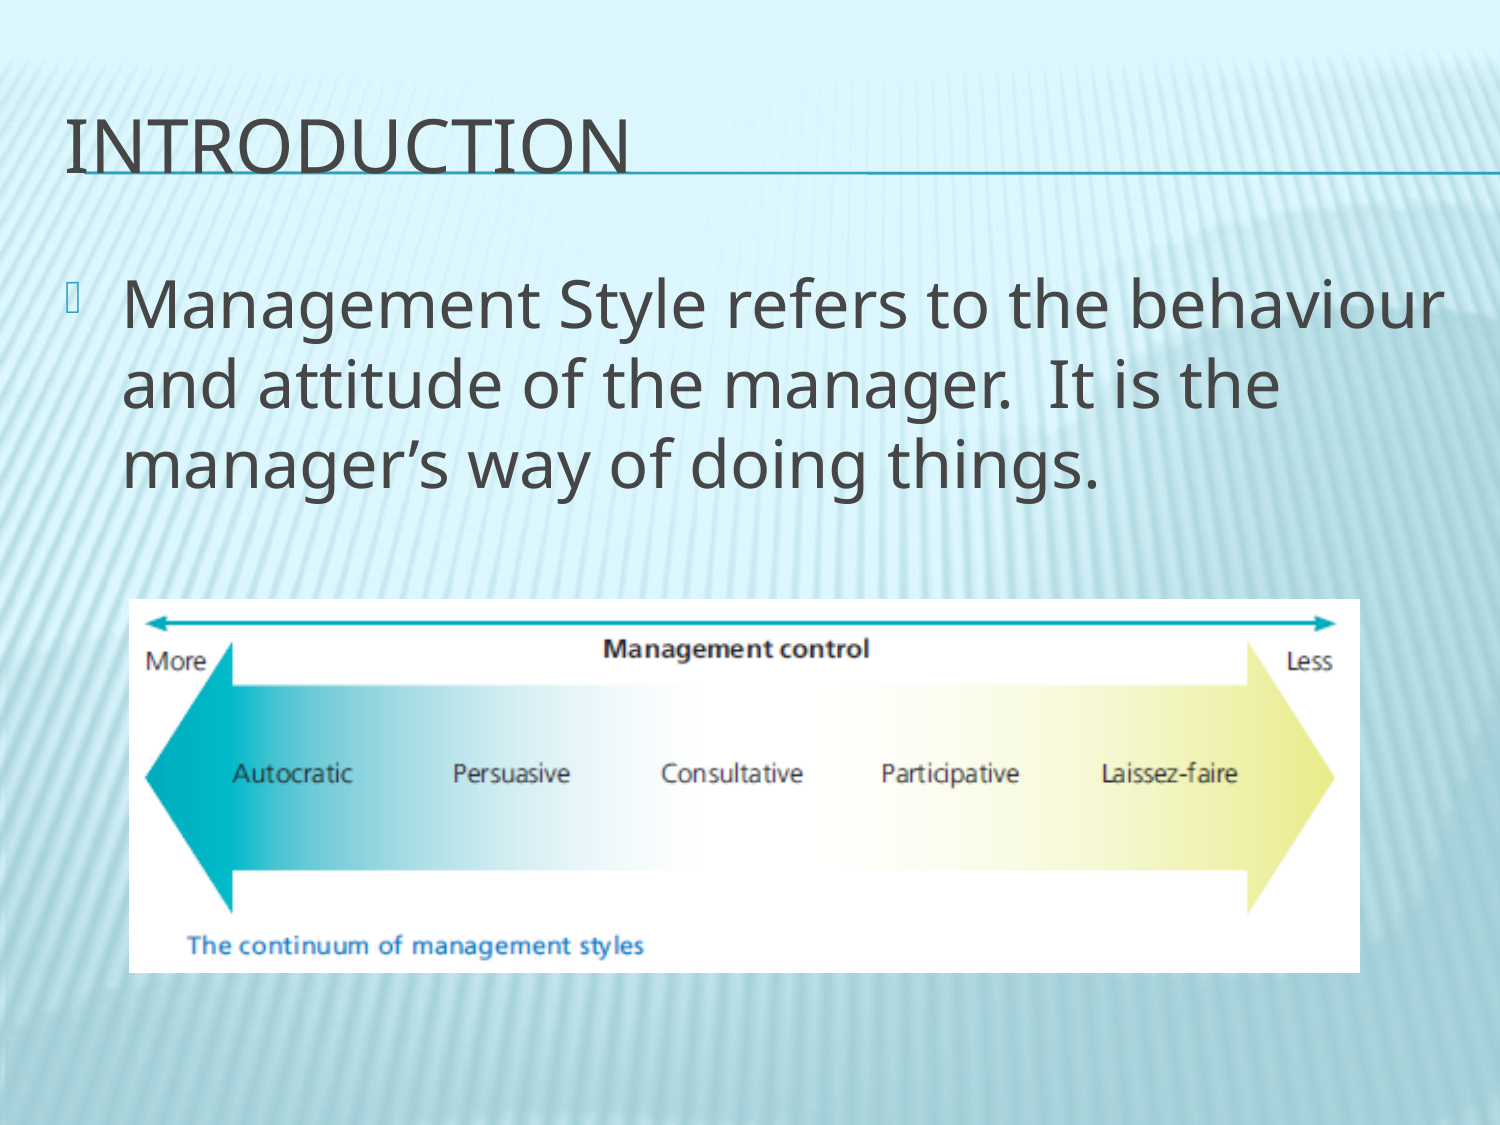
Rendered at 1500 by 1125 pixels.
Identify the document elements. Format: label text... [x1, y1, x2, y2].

list Management Style refers to the behaviour and attitude of the manager. It is the manager’s way of doing things. [50, 254, 1475, 998]
picture [129, 599, 1360, 973]
title Introduction [50, 75, 1475, 213]
